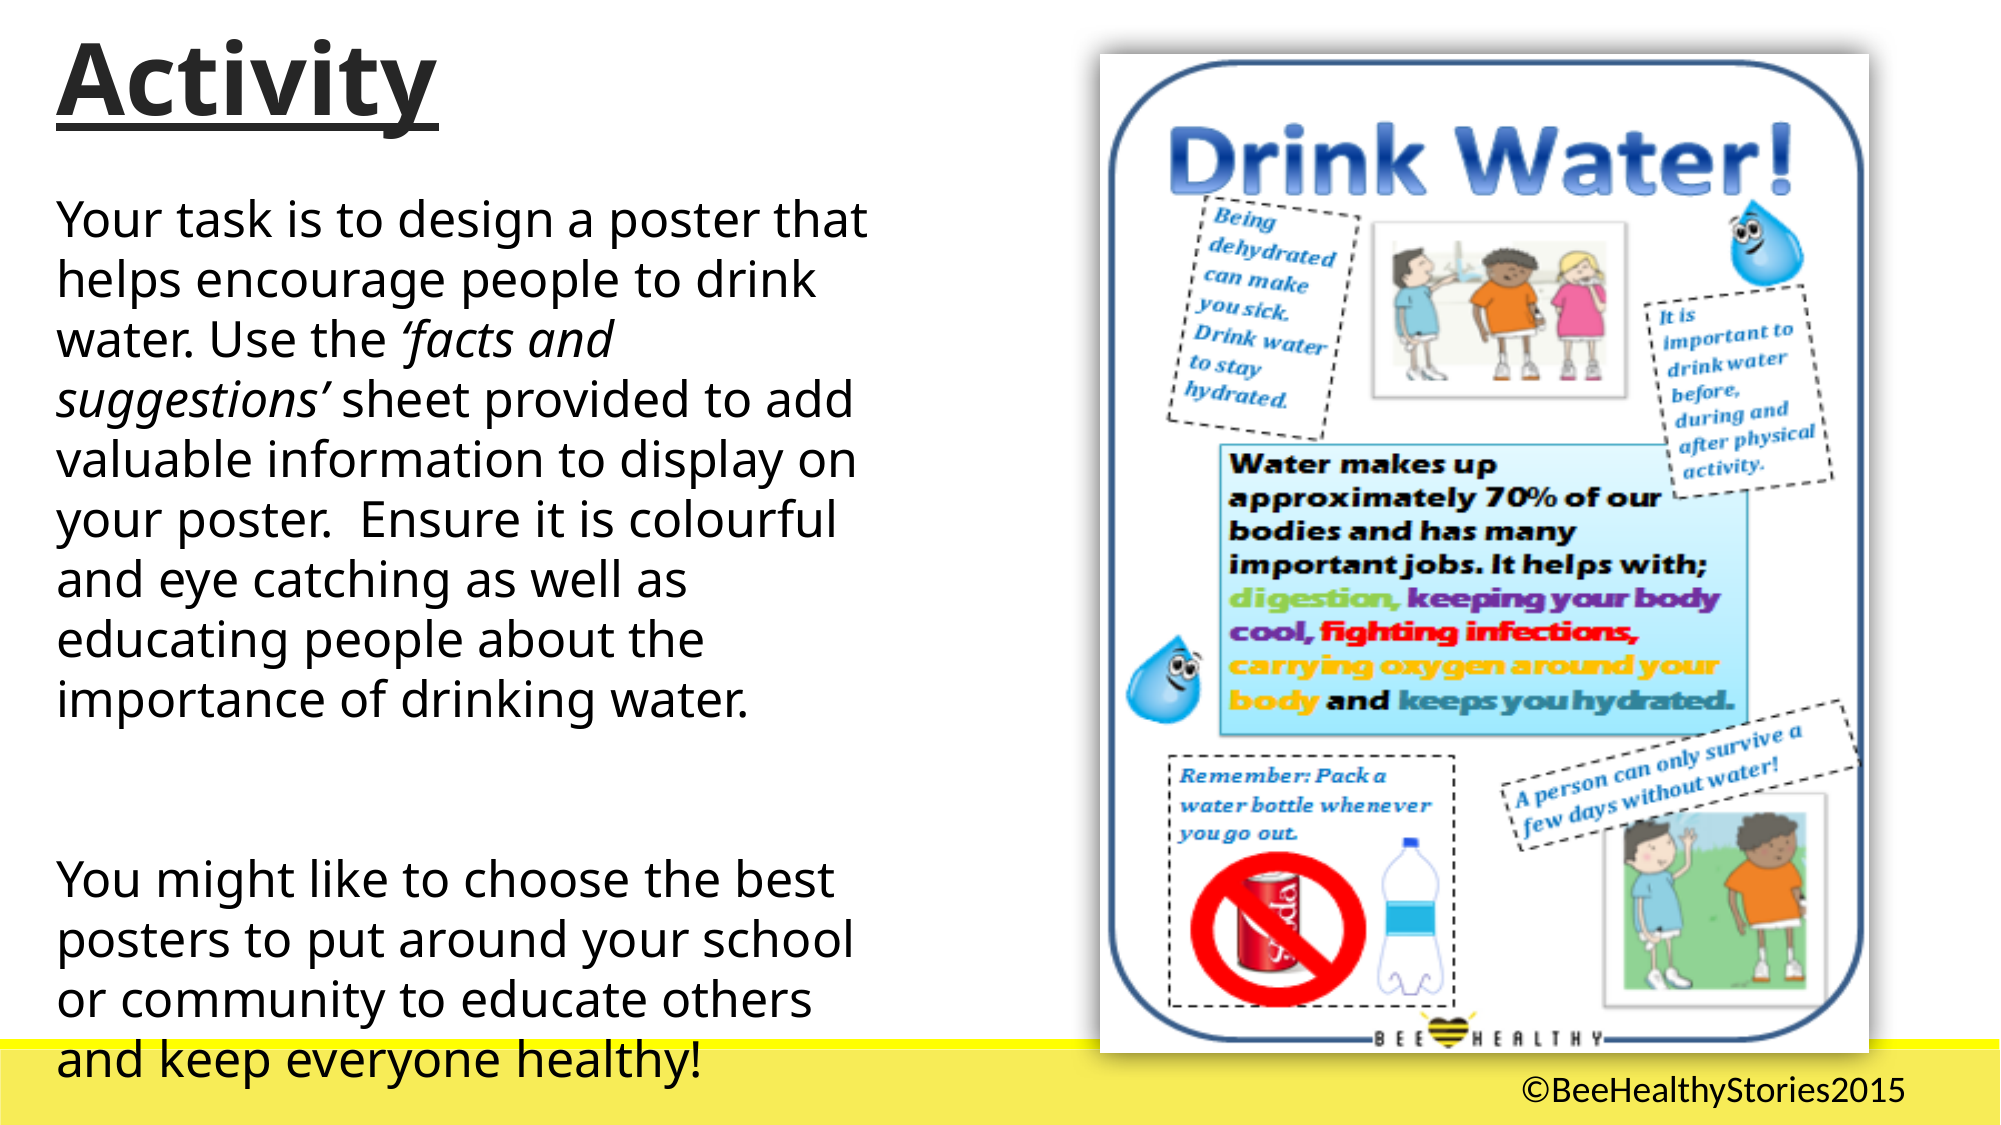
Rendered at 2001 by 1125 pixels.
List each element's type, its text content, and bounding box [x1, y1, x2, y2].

text_box Your task is to design a poster that helps encourage people to drink water. Use the ‘facts and suggestions’ sheet provided to add valuable information to display on your poster. Ensure it is colourful and eye catching as well as educating people about the importance of drinking water. You might like to choose the best posters to put around your school or community to educate others and keep everyone healthy! [41, 180, 894, 1095]
picture [1100, 54, 1870, 1053]
text_box Activity [41, 8, 579, 144]
